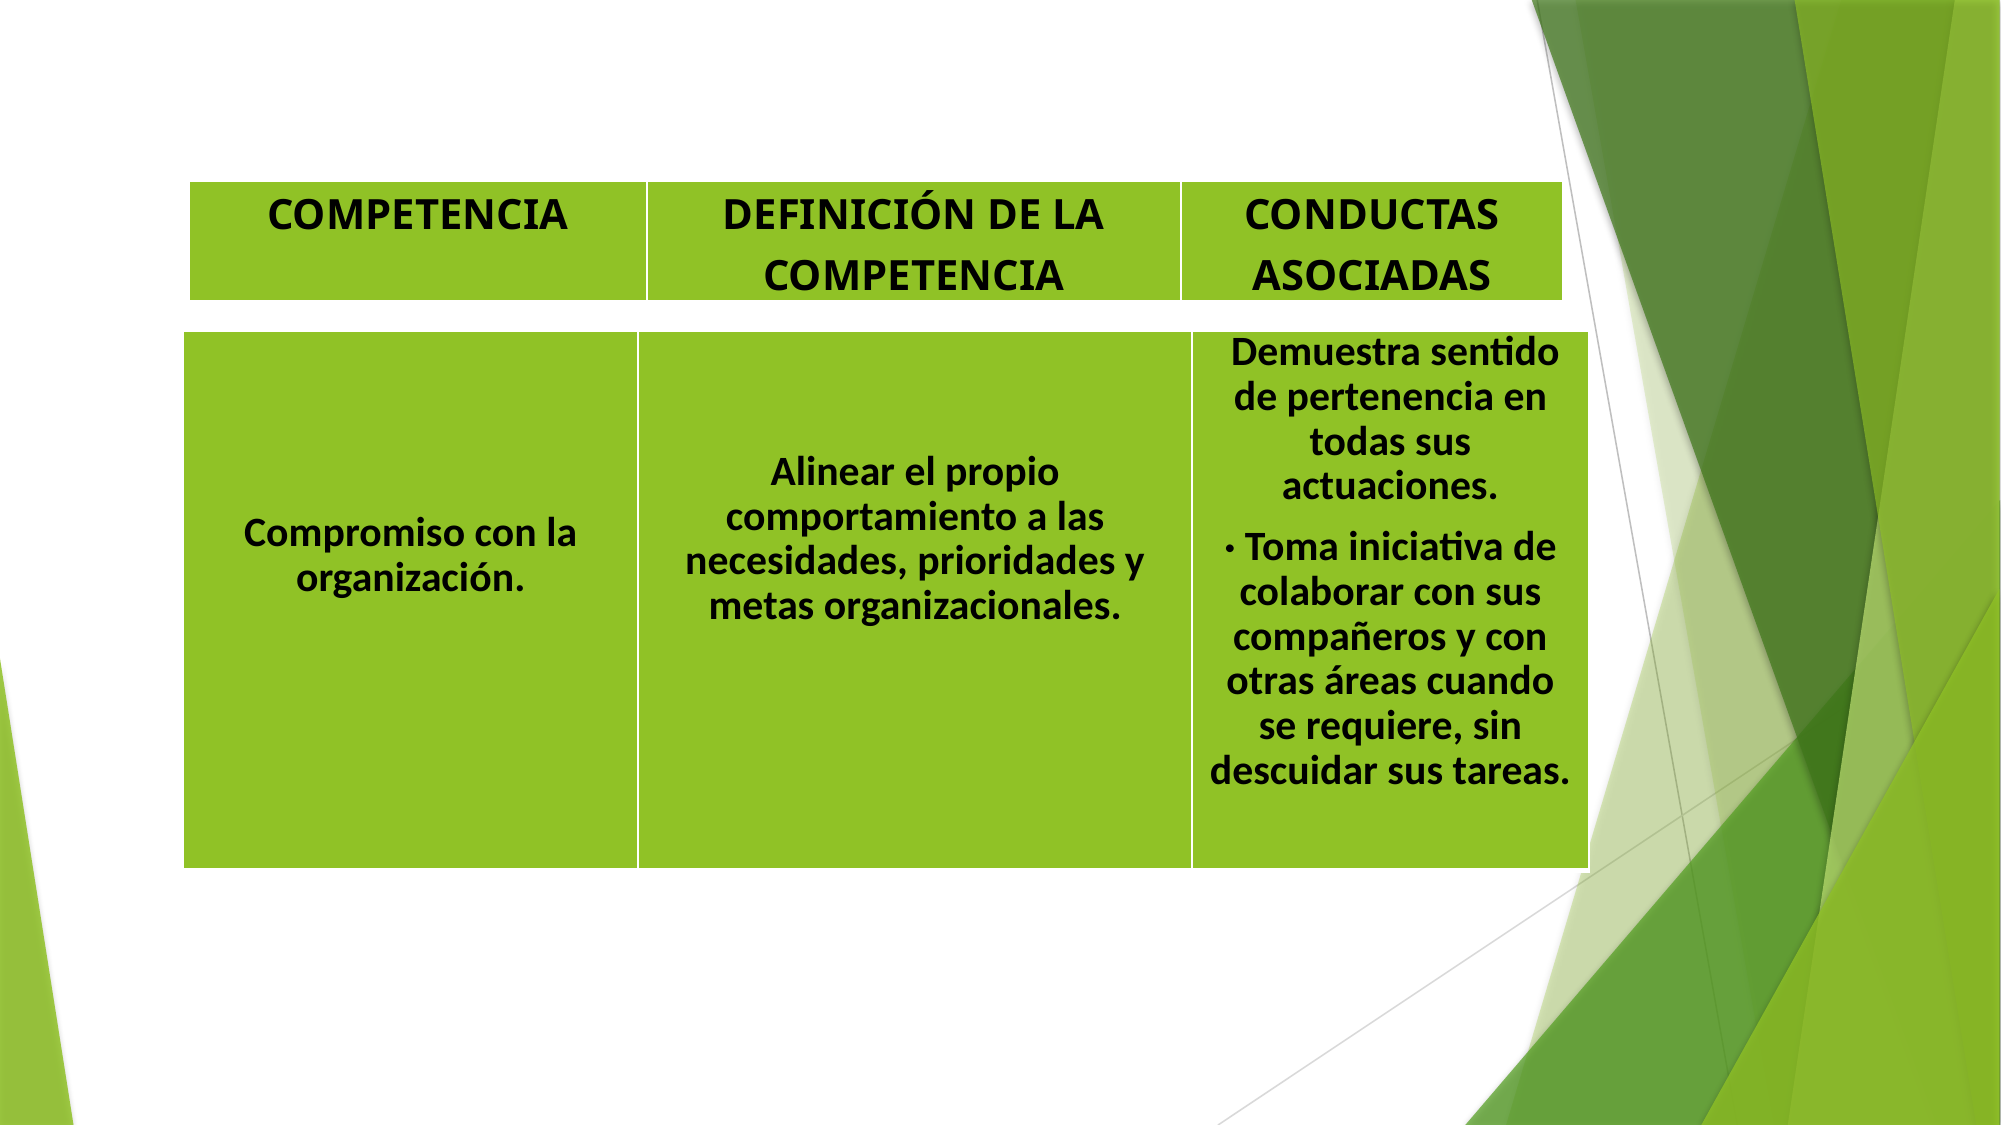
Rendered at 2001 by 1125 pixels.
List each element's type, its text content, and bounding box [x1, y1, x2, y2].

table_header Alinear el propio comportamiento a las necesidades, prioridades y metas organizacionales. [639, 332, 1191, 868]
table_header Demuestra sentido de pertenencia en todas sus actuaciones. · Toma iniciativa de colaborar con sus compañeros y con otras áreas cuando se requiere, sin descuidar sus tareas. [1193, 332, 1588, 868]
table_header CONDUCTAS ASOCIADAS [1182, 182, 1562, 300]
title [111, 99, 1522, 317]
table_header Compromiso con la organización. [184, 332, 637, 868]
table_header DEFINICIÓN DE LA COMPETENCIA [648, 182, 1180, 300]
table_header COMPETENCIA [190, 182, 646, 300]
